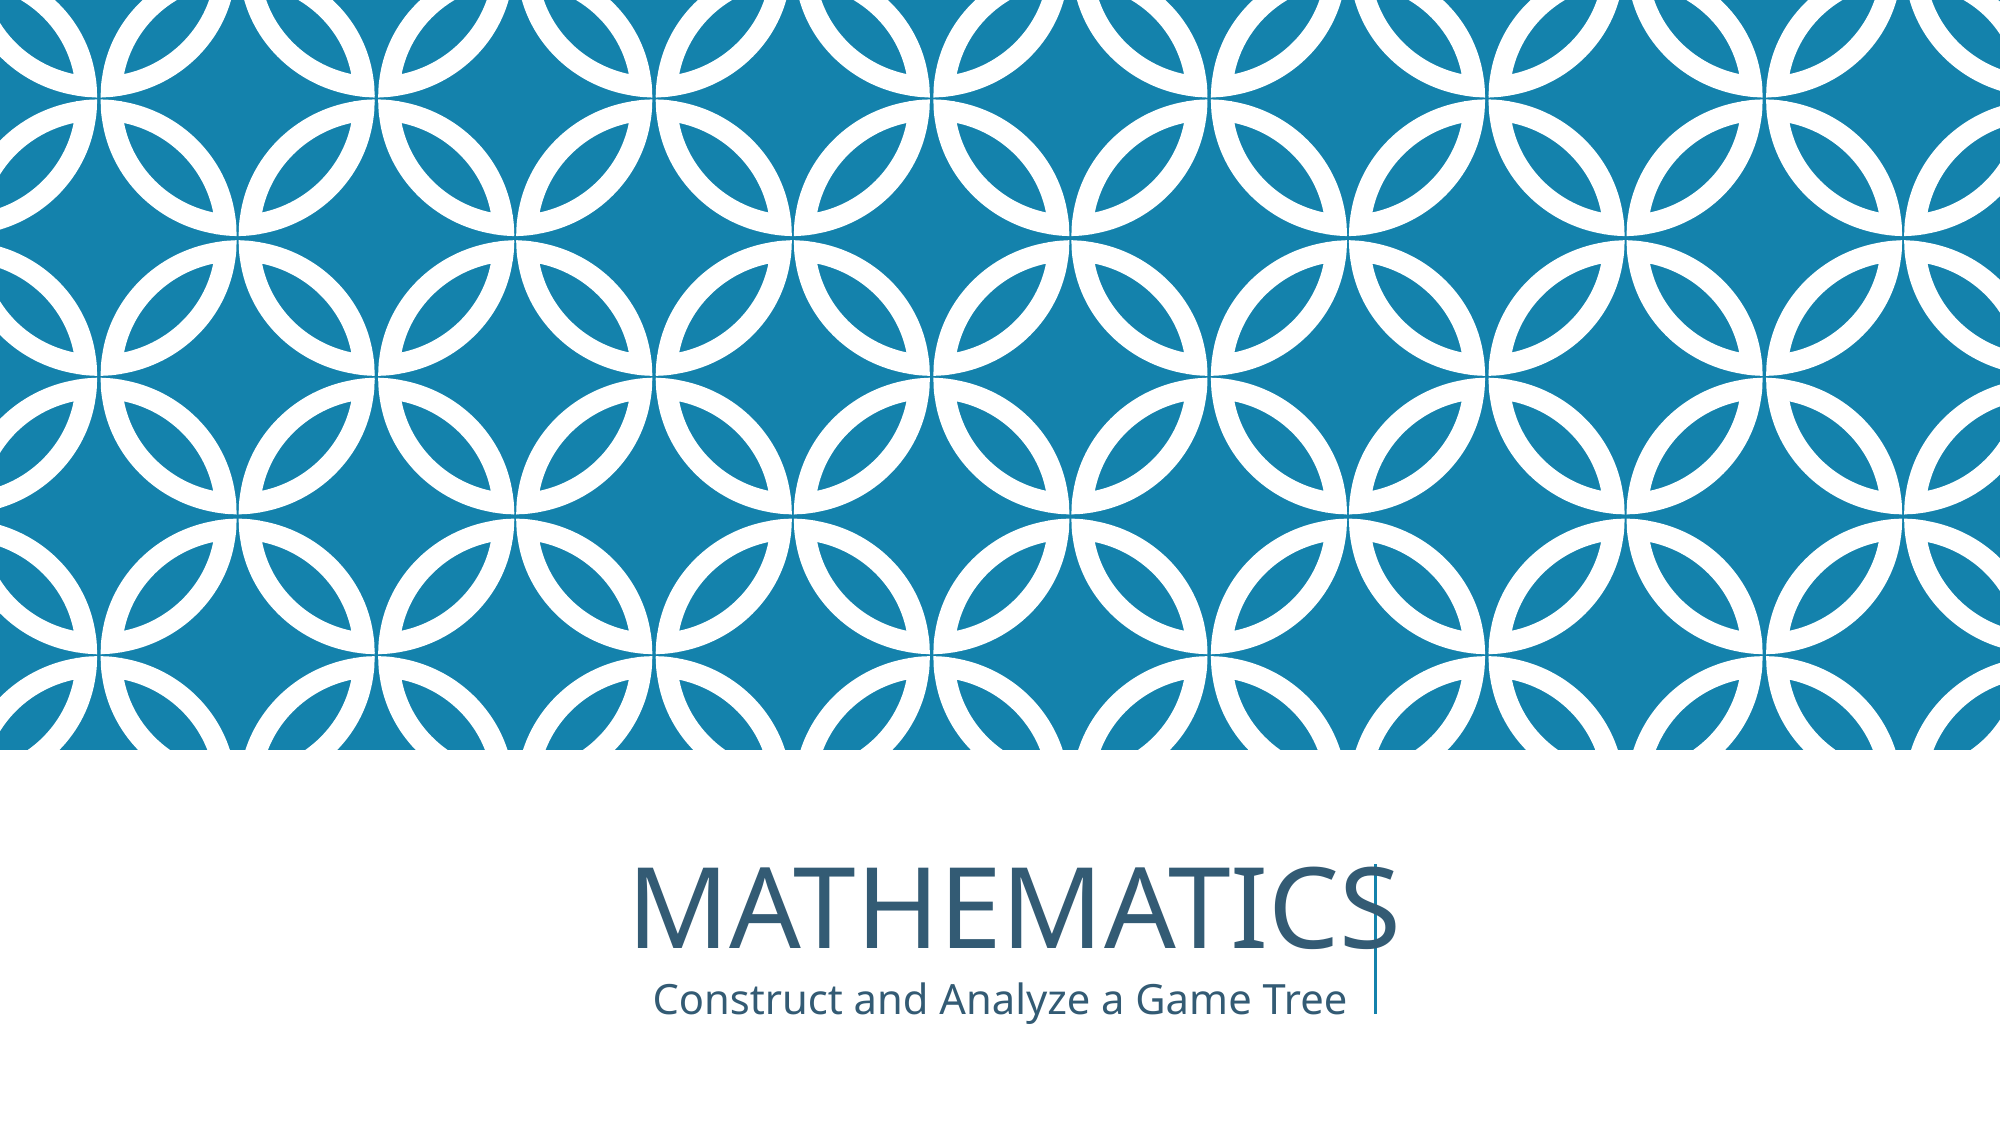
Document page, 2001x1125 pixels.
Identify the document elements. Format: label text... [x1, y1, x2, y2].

text_box Construct and Analyze a Game Tree [0, 965, 2000, 1031]
text_box MATHEMATICS [0, 828, 2000, 965]
